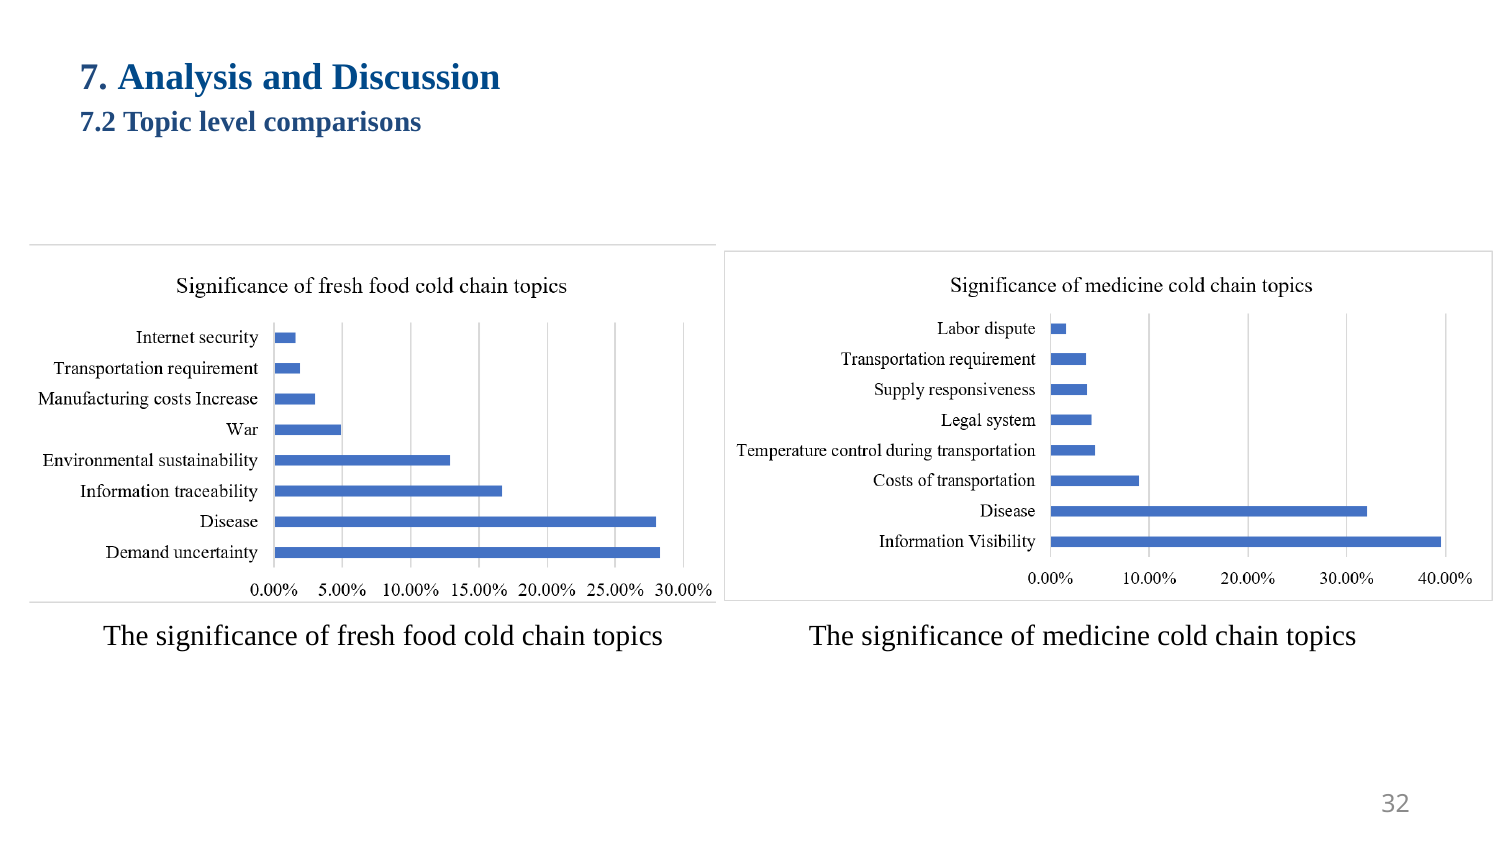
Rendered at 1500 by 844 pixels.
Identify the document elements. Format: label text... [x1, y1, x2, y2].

text_box 7.2 Topic level comparisons [64, 94, 1072, 145]
text_box The significance of fresh food cold chain topics [88, 614, 793, 659]
text_box The significance of medicine cold chain topics [793, 614, 1450, 659]
text_box 7. Analysis and Discussion [64, 0, 573, 94]
picture [29, 229, 1500, 614]
slide_number 32 [1074, 782, 1425, 827]
